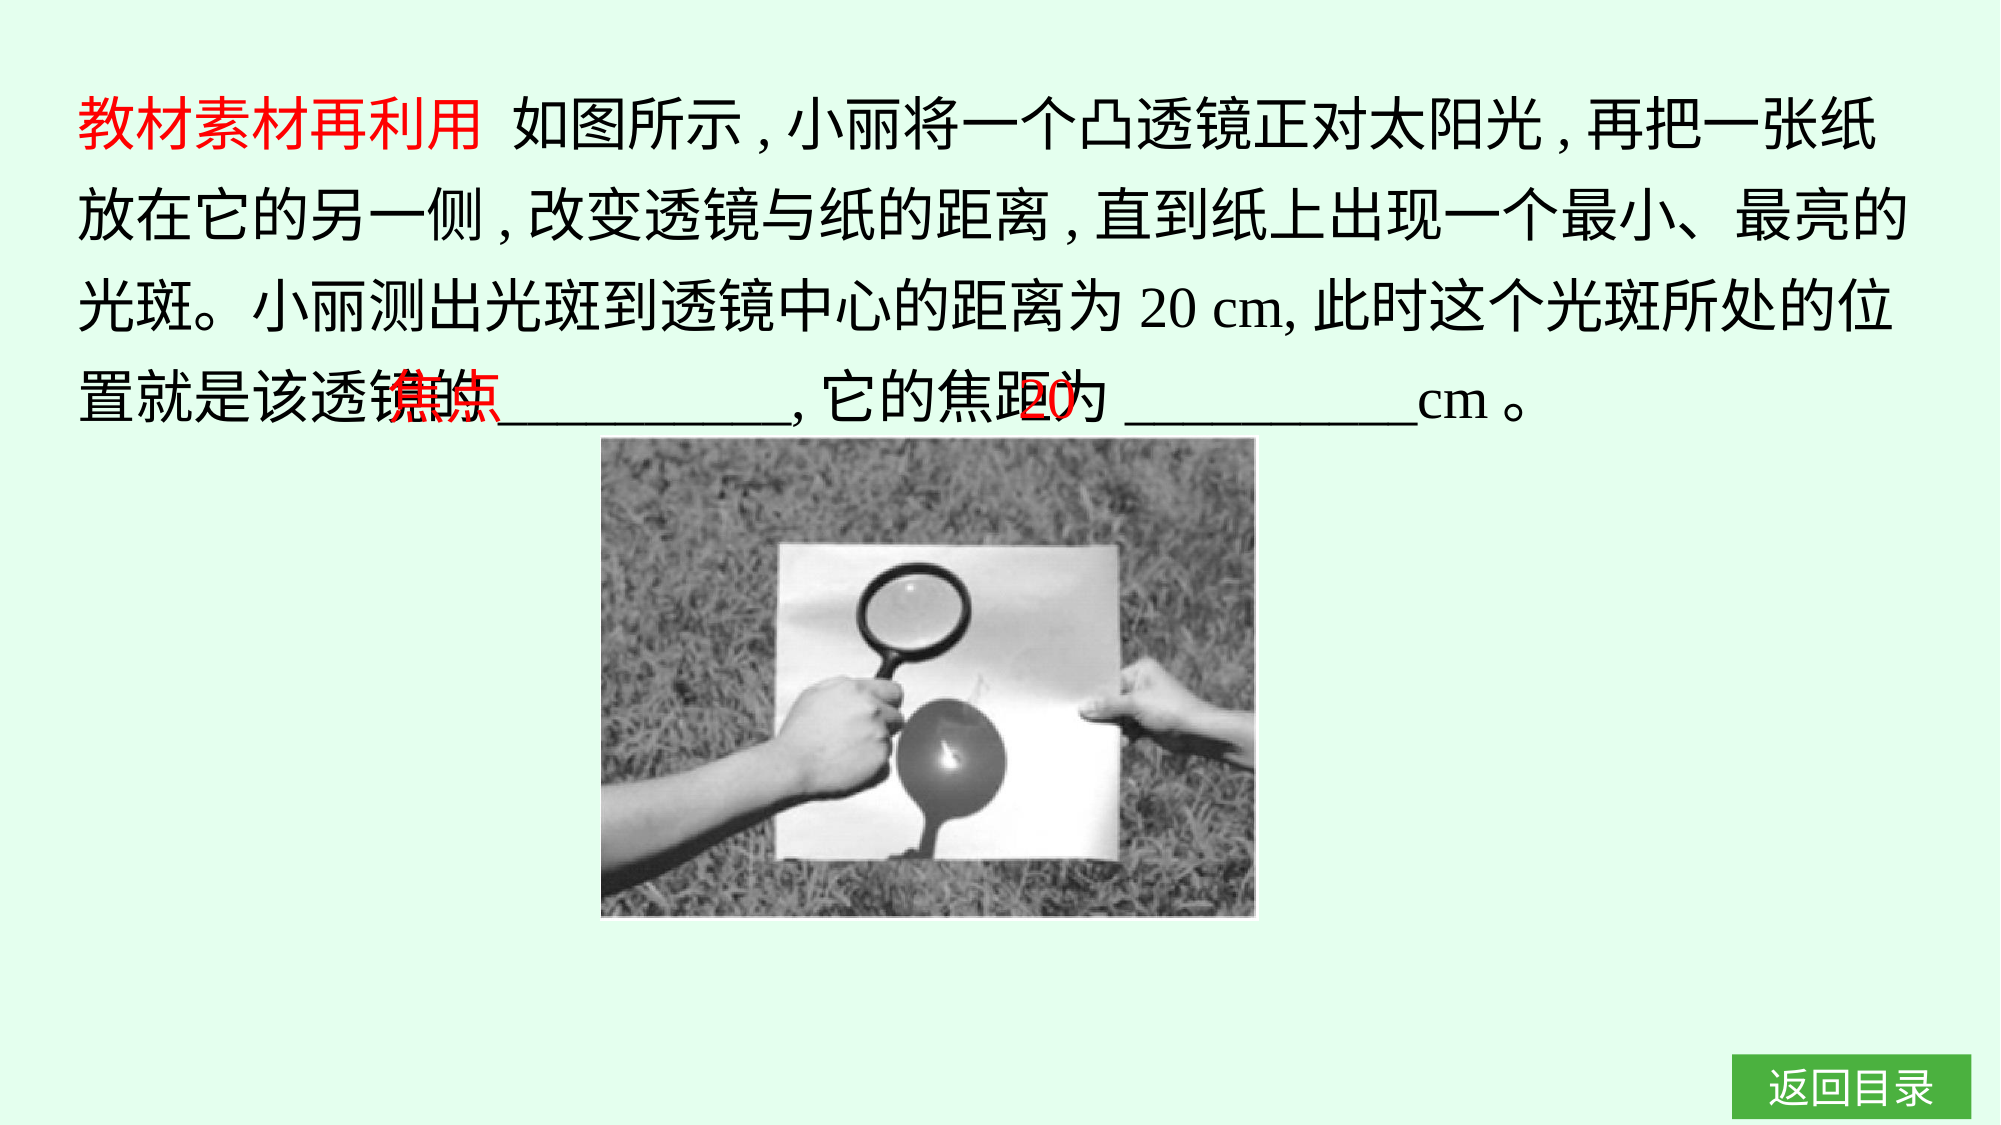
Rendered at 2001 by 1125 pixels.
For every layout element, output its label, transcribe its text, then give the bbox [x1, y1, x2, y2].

text_box 20 [1003, 331, 1092, 435]
text_box 教材素材再利用 如图所示,小丽将一个凸透镜正对太阳光,再把一张纸放在它的另一侧,改变透镜与纸的距离,直到纸上出现一个最小、最亮的光斑。小丽测出光斑到透镜中心的距离为20 cm,此时这个光斑所处的位置就是该透镜的__________,它的焦距为__________cm。 [62, 58, 1938, 438]
picture [599, 435, 1259, 921]
text_box 焦点 [372, 331, 533, 438]
